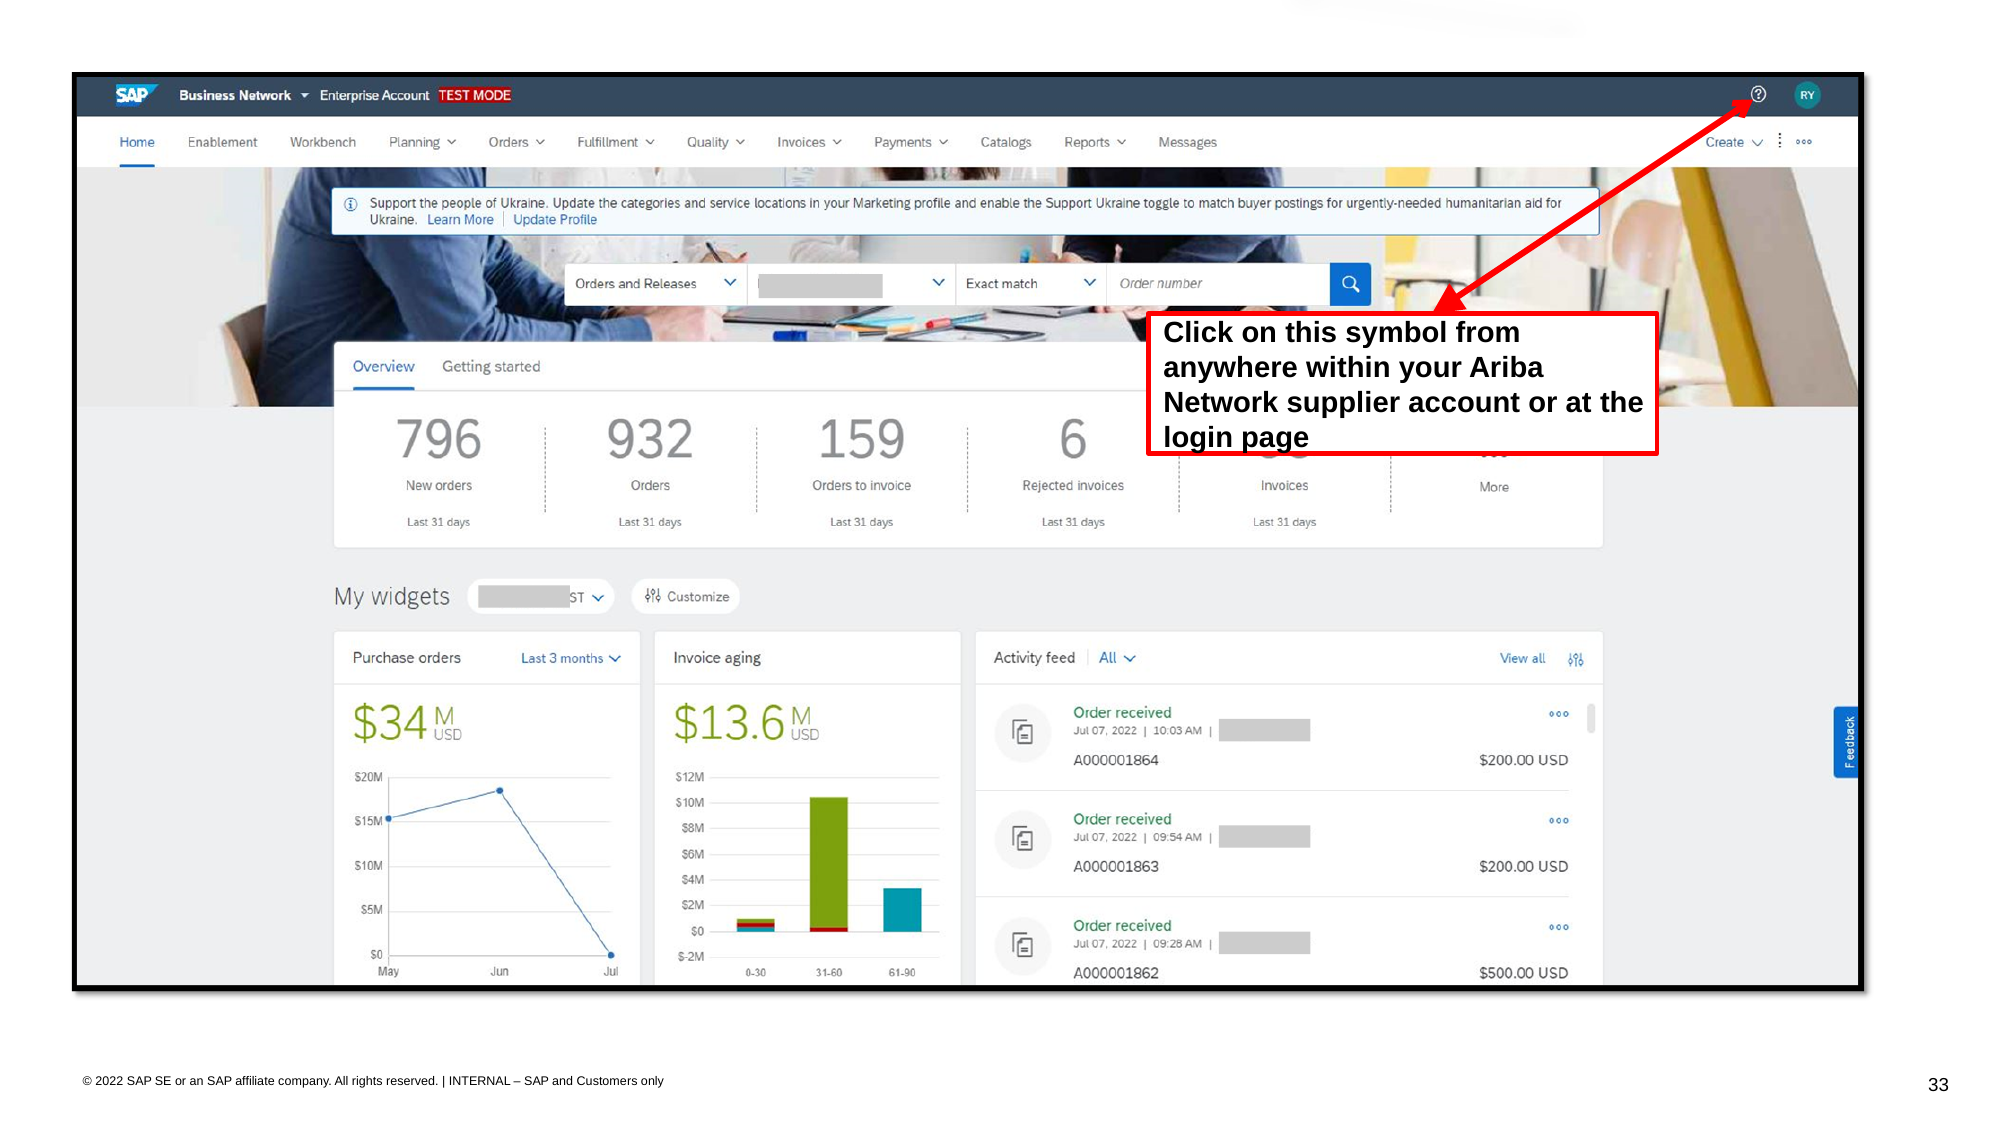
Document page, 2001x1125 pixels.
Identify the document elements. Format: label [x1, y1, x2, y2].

picture [67, 67, 1876, 1002]
text_box [1431, 99, 1754, 314]
